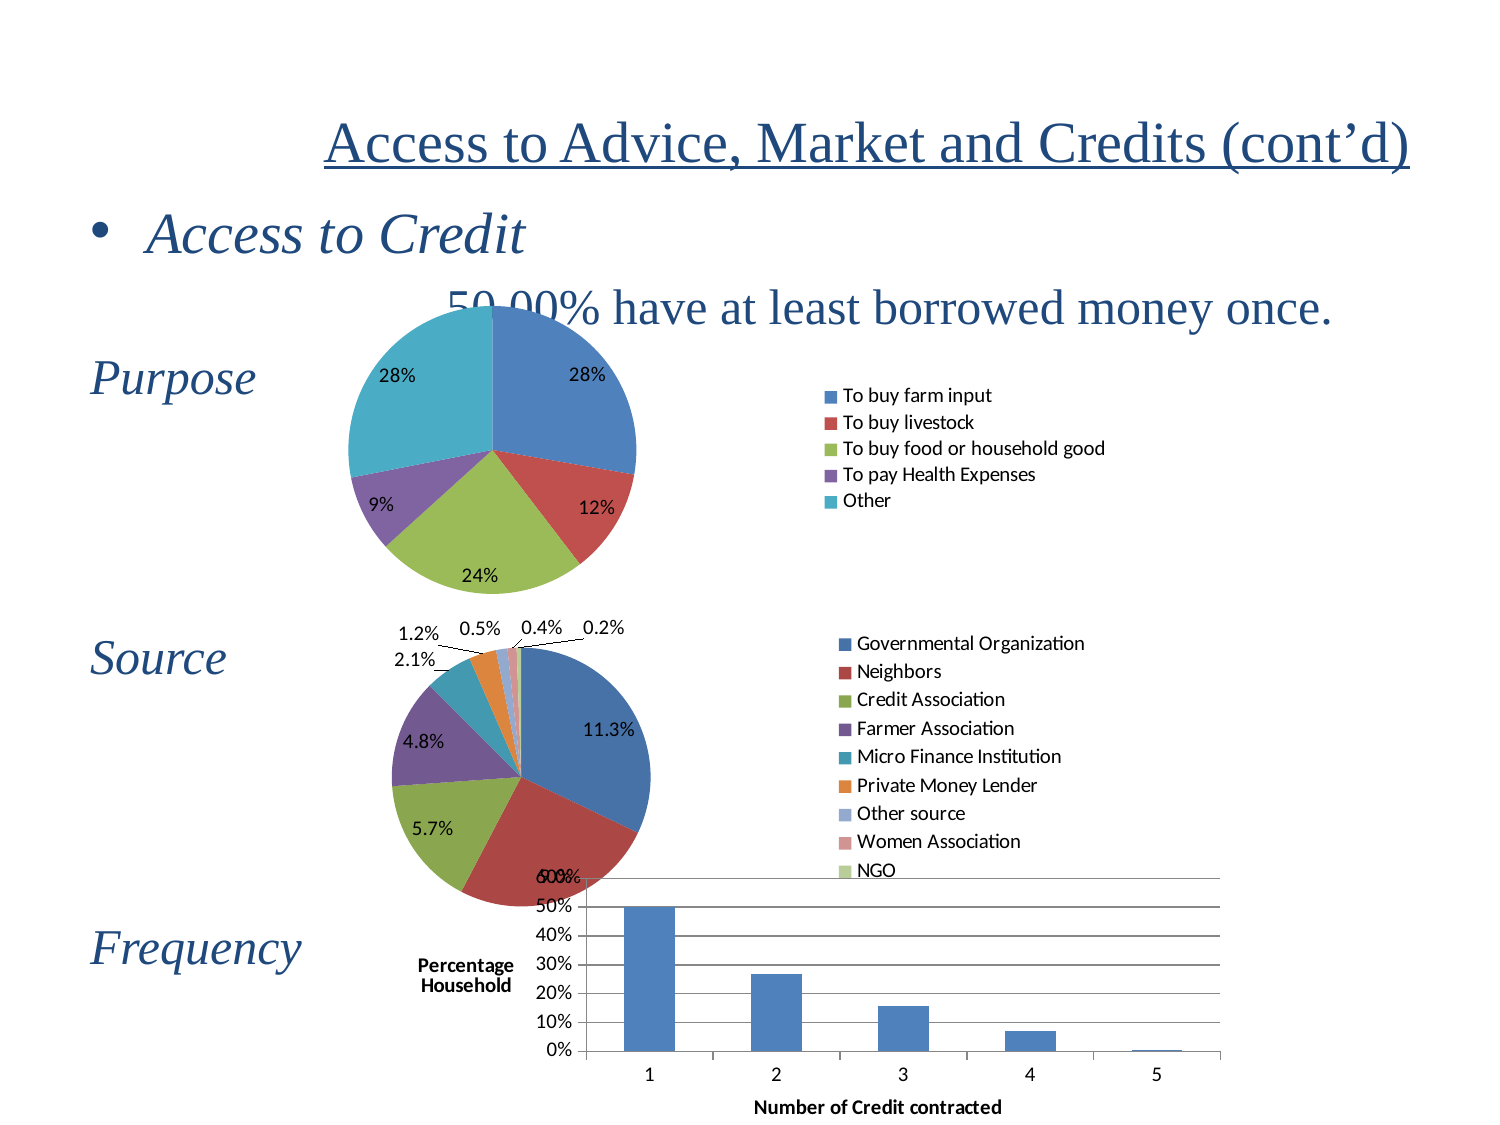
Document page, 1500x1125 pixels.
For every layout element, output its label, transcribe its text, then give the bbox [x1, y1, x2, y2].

chart [174, 299, 1126, 601]
title Access to Advice, Market and Credits (cont’d) [75, 45, 1425, 187]
list Access to Credit 50.00% have at least borrowed money once. Purpose Source Frequency [75, 187, 1425, 1025]
chart [112, 612, 1238, 1125]
